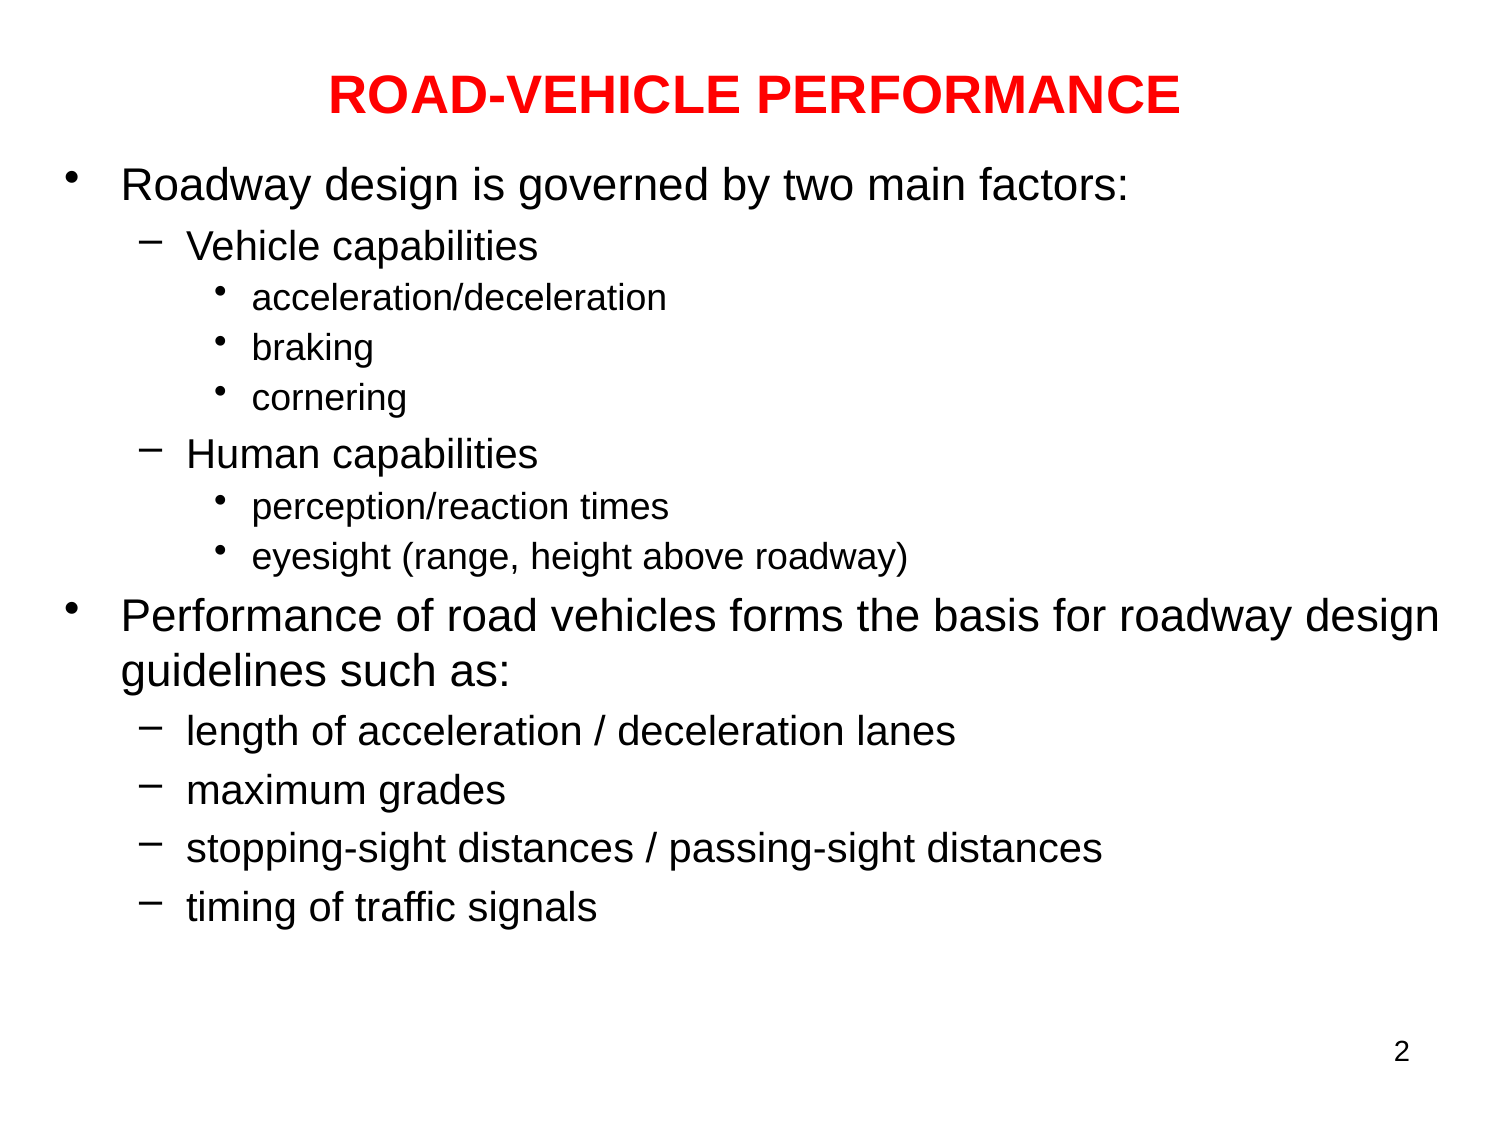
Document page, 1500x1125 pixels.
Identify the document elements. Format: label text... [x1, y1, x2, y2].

title ROAD-VEHICLE PERFORMANCE [41, 42, 1471, 141]
text_box 2 [1074, 1024, 1425, 1103]
text_box Roadway design is governed by two main factors: Vehicle capabilities acceleration/deceleration braking cornering Human capabilities perception/reaction times eyesight (range, height above roadway) Performance of road vehicles forms the basis for roadway design guidelines such as: length of acceleration / deceleration lanes maximum grades stopping-sight distances / passing-sight distances timing of traffic signals [49, 147, 1457, 1005]
